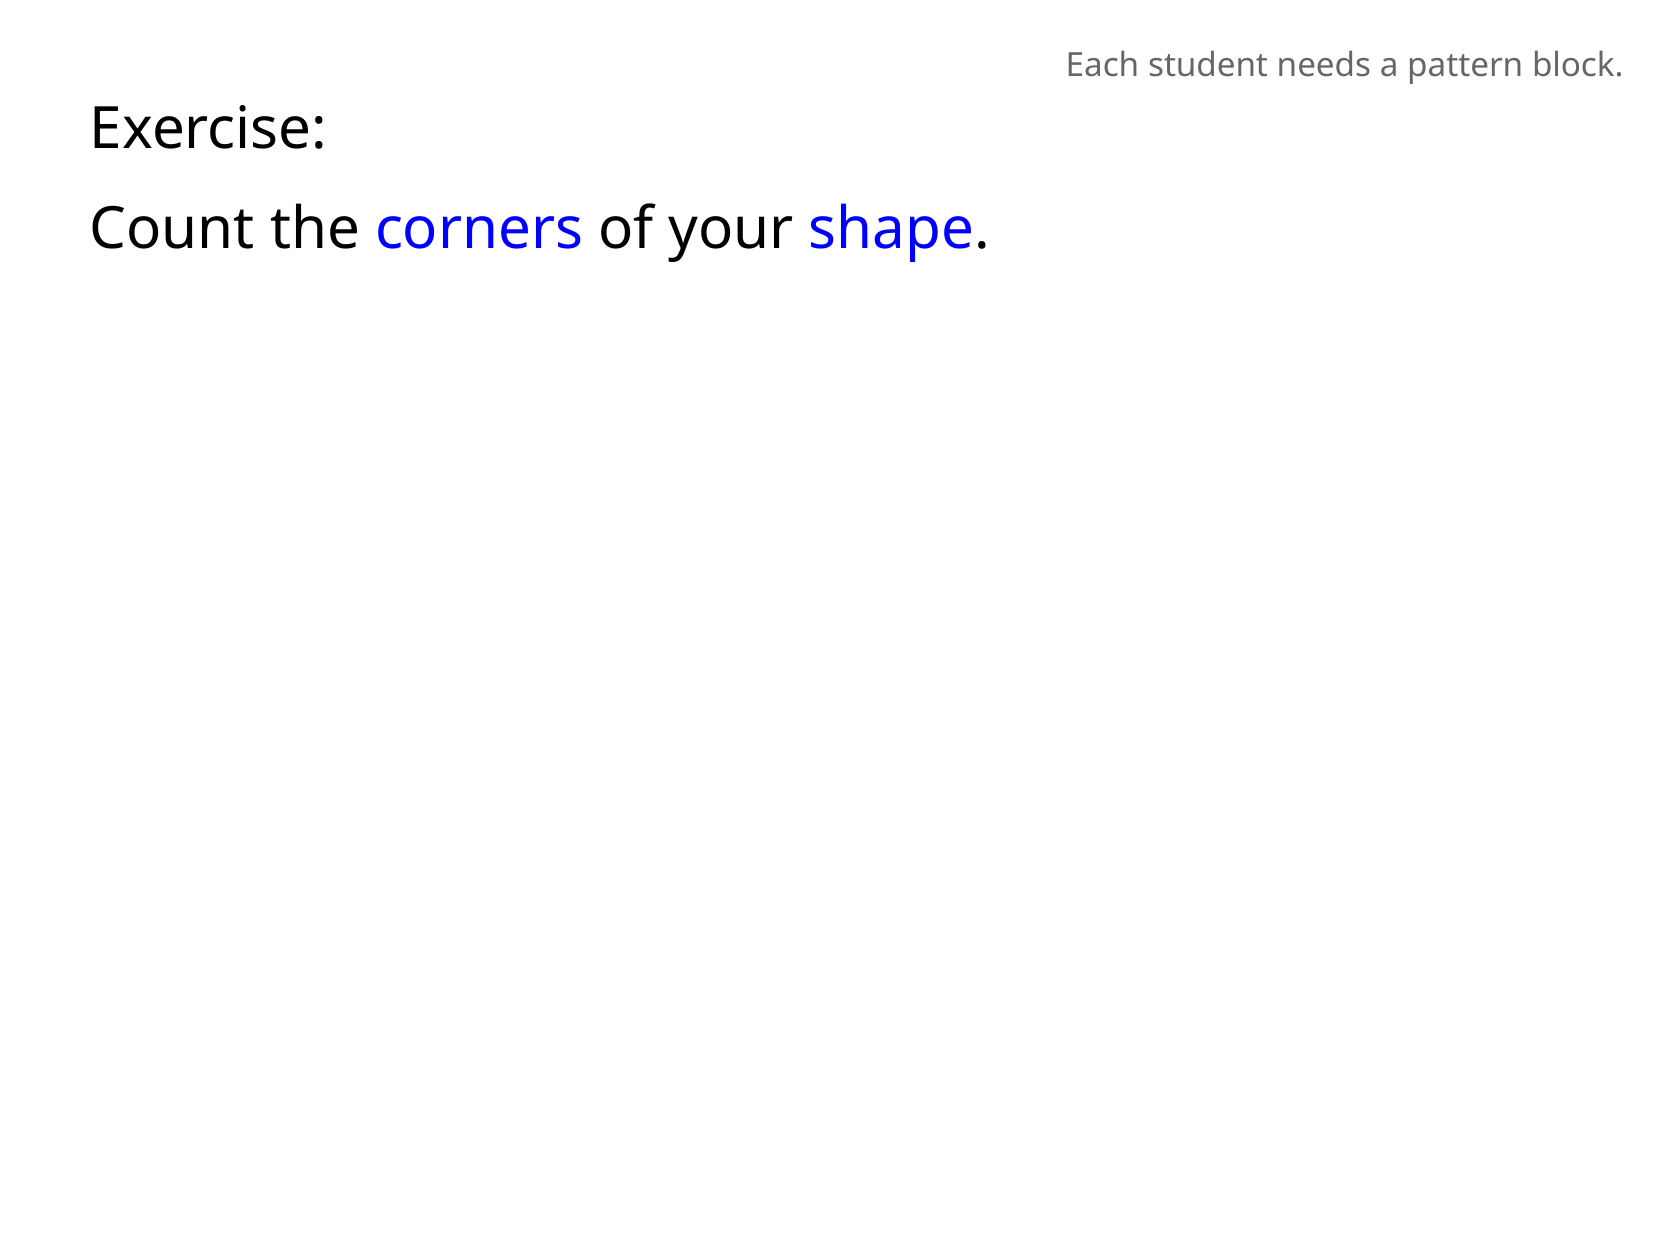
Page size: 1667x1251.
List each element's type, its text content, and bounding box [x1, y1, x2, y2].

text_box Each student needs a pattern block. [945, 35, 1640, 91]
text_box Exercise: Count the corners of your shape. [74, 72, 1667, 268]
